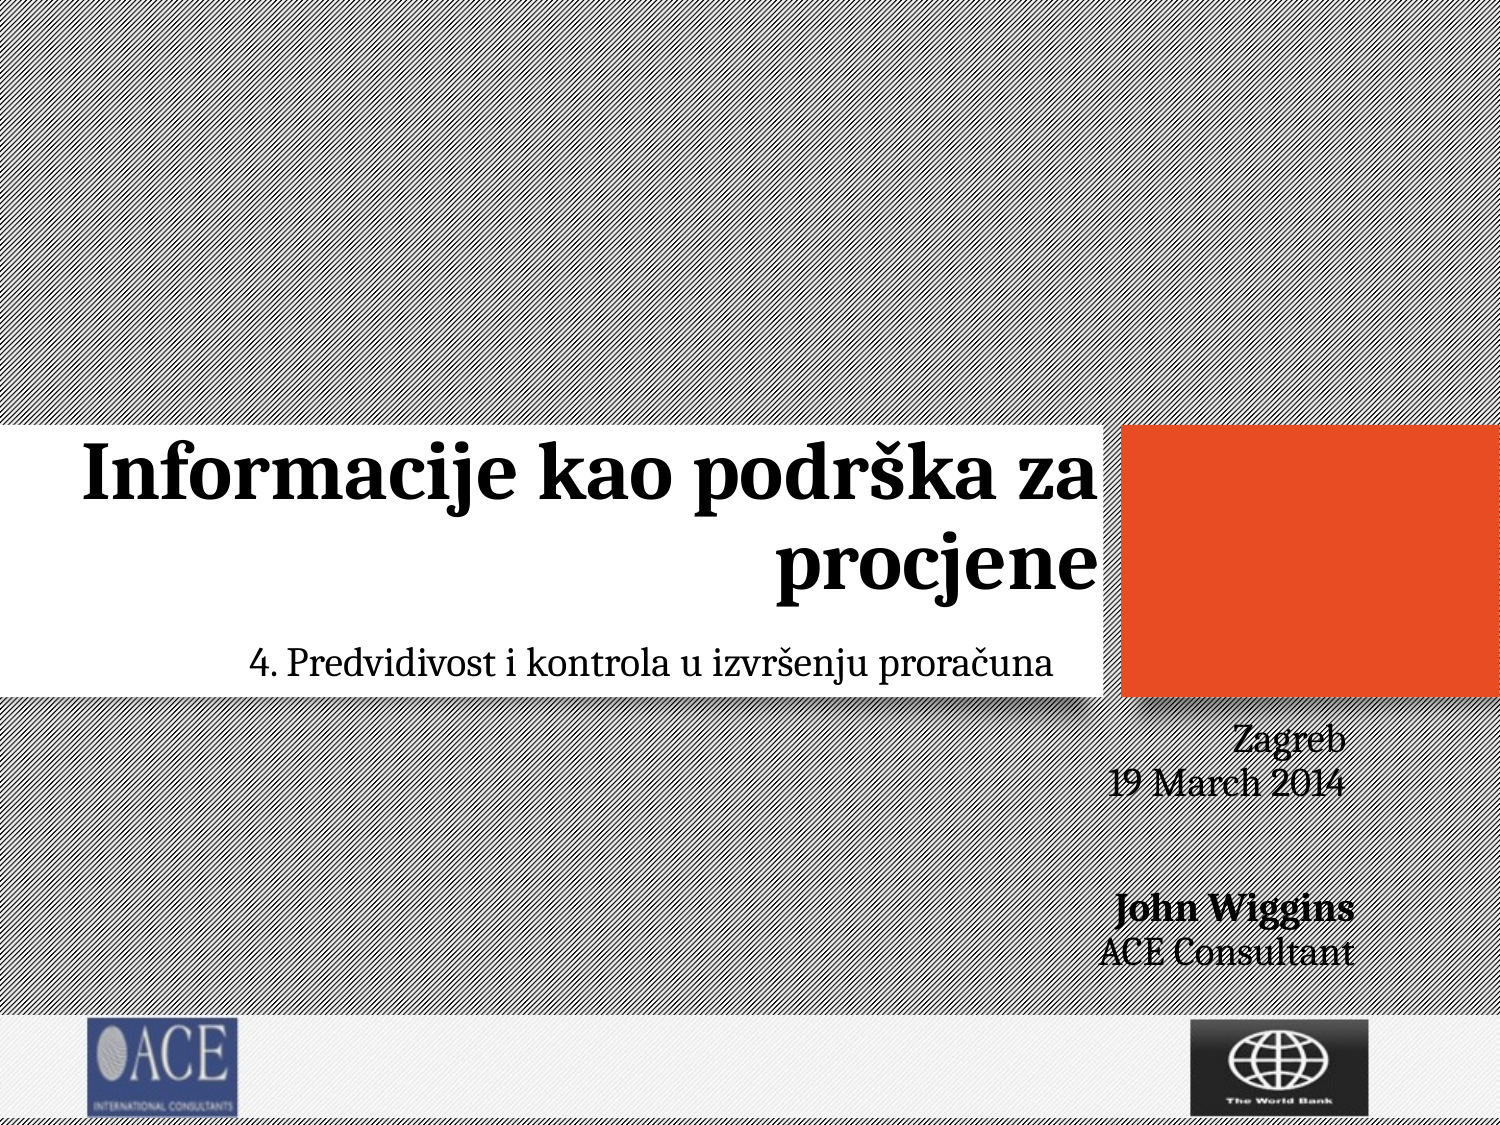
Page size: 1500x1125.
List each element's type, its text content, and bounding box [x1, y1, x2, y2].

text_box Informacije kao podrška za procjene [16, 432, 1116, 615]
text_box Zagreb 19 March 2014 John Wiggins ACE Consultant [320, 709, 1370, 983]
picture [0, 0, 1500, 1125]
subtitle 4. Predvidivost i kontrola u izvršenju proračuna [16, 633, 1070, 795]
